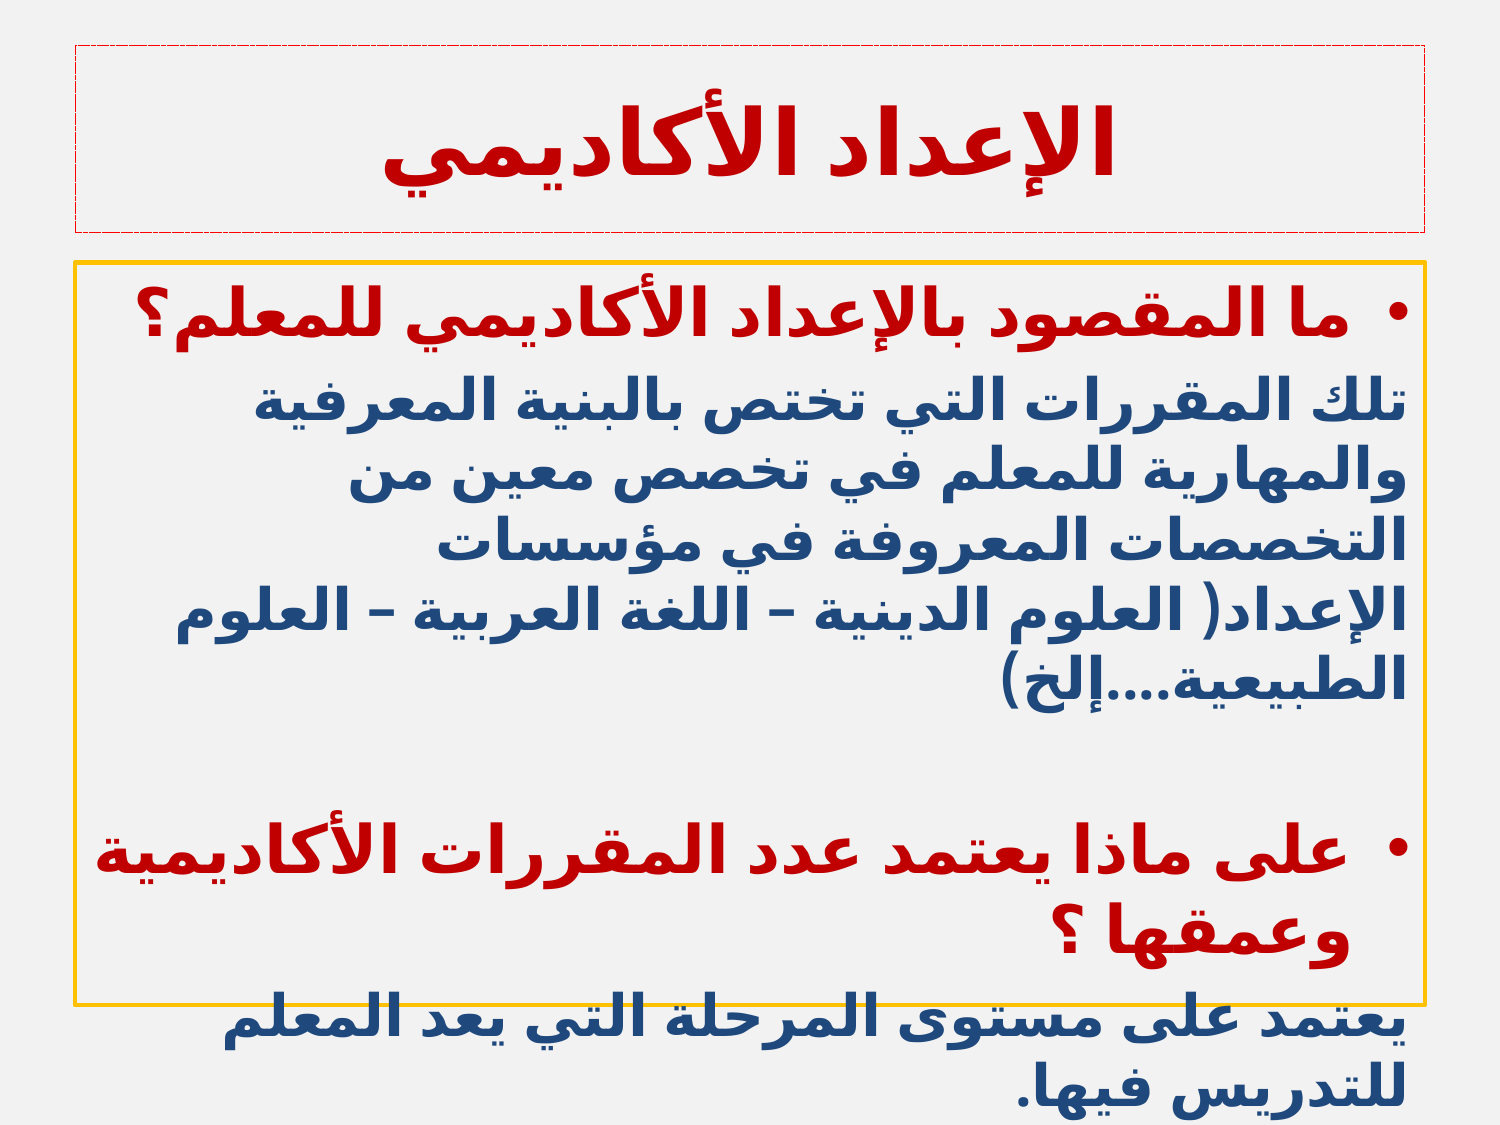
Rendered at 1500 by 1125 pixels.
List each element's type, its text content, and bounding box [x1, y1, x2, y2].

list ما المقصود بالإعداد الأكاديمي للمعلم؟ تلك المقررات التي تختص بالبنية المعرفية والمهارية للمعلم في تخصص معين من التخصصات المعروفة في مؤسسات الإعداد( العلوم الدينية – اللغة العربية – العلوم الطبيعية....إلخ) على ماذا يعتمد عدد المقررات الأكاديمية وعمقها ؟ يعتمد على مستوى المرحلة التي يعد المعلم للتدريس فيها. [75, 262, 1425, 1005]
title الإعداد الأكاديمي [75, 45, 1425, 233]
